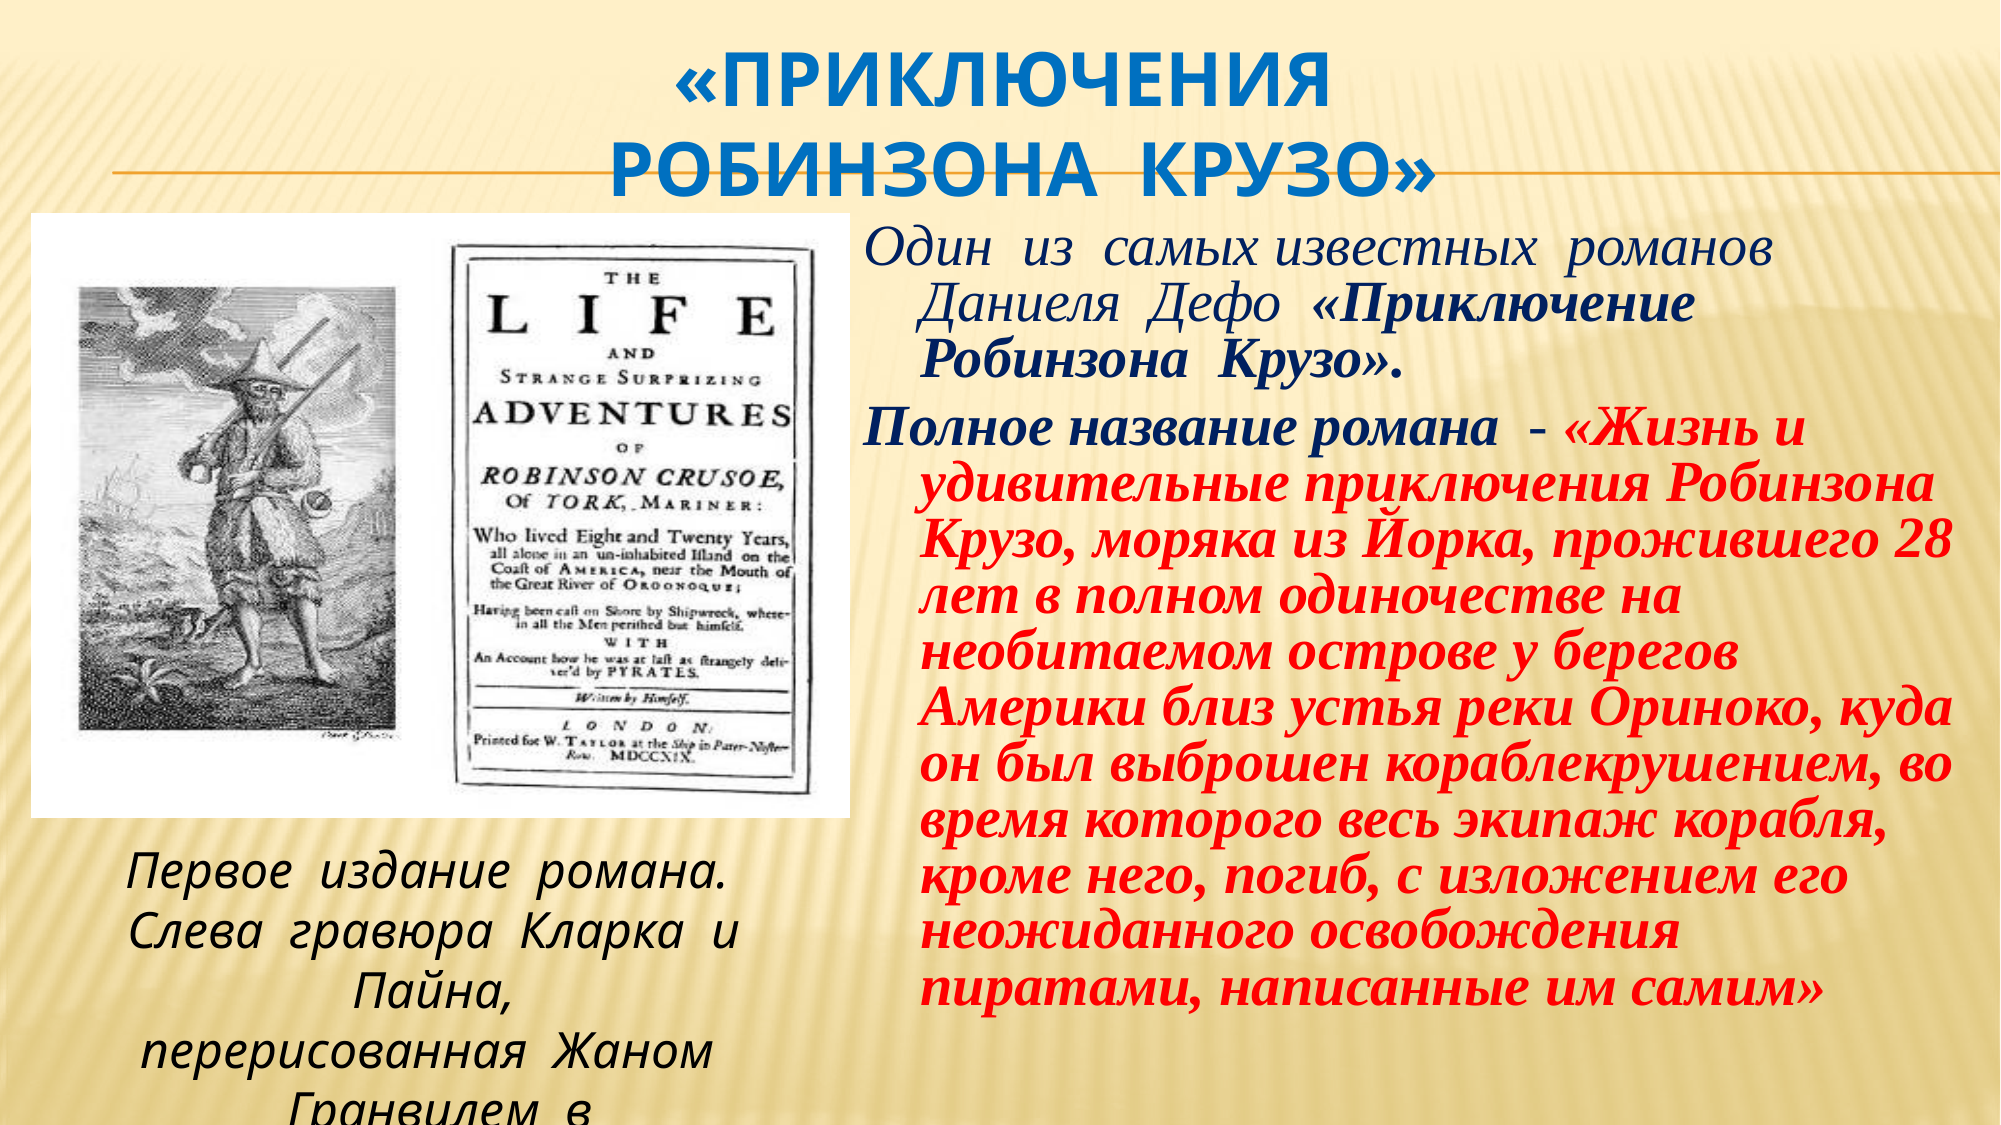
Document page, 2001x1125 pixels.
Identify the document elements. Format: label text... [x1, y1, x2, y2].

list Один из самых известных романов Даниеля Дефо «Приключение Робинзона Крузо». Полное название романа - «Жизнь и удивительные приключения Робинзона Крузо, моряка из Йорка, прожившего 28 лет в полном одиночестве на необитаемом острове у берегов Америки близ устья реки Ориноко, куда он был выброшен кораблекрушением, во время которого весь экипаж корабля, кроме него, погиб, с изложением его неожиданного освобождения пиратами, написанные им самим» [850, 213, 1974, 1100]
title «Приключения Робинзона Крузо» [0, 29, 2000, 214]
text_box Первое издание романа. Слева гравюра Кларка и Пайна, перерисованная Жаном Гранвилем в 1840 году [31, 834, 850, 1125]
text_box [31, 212, 850, 819]
